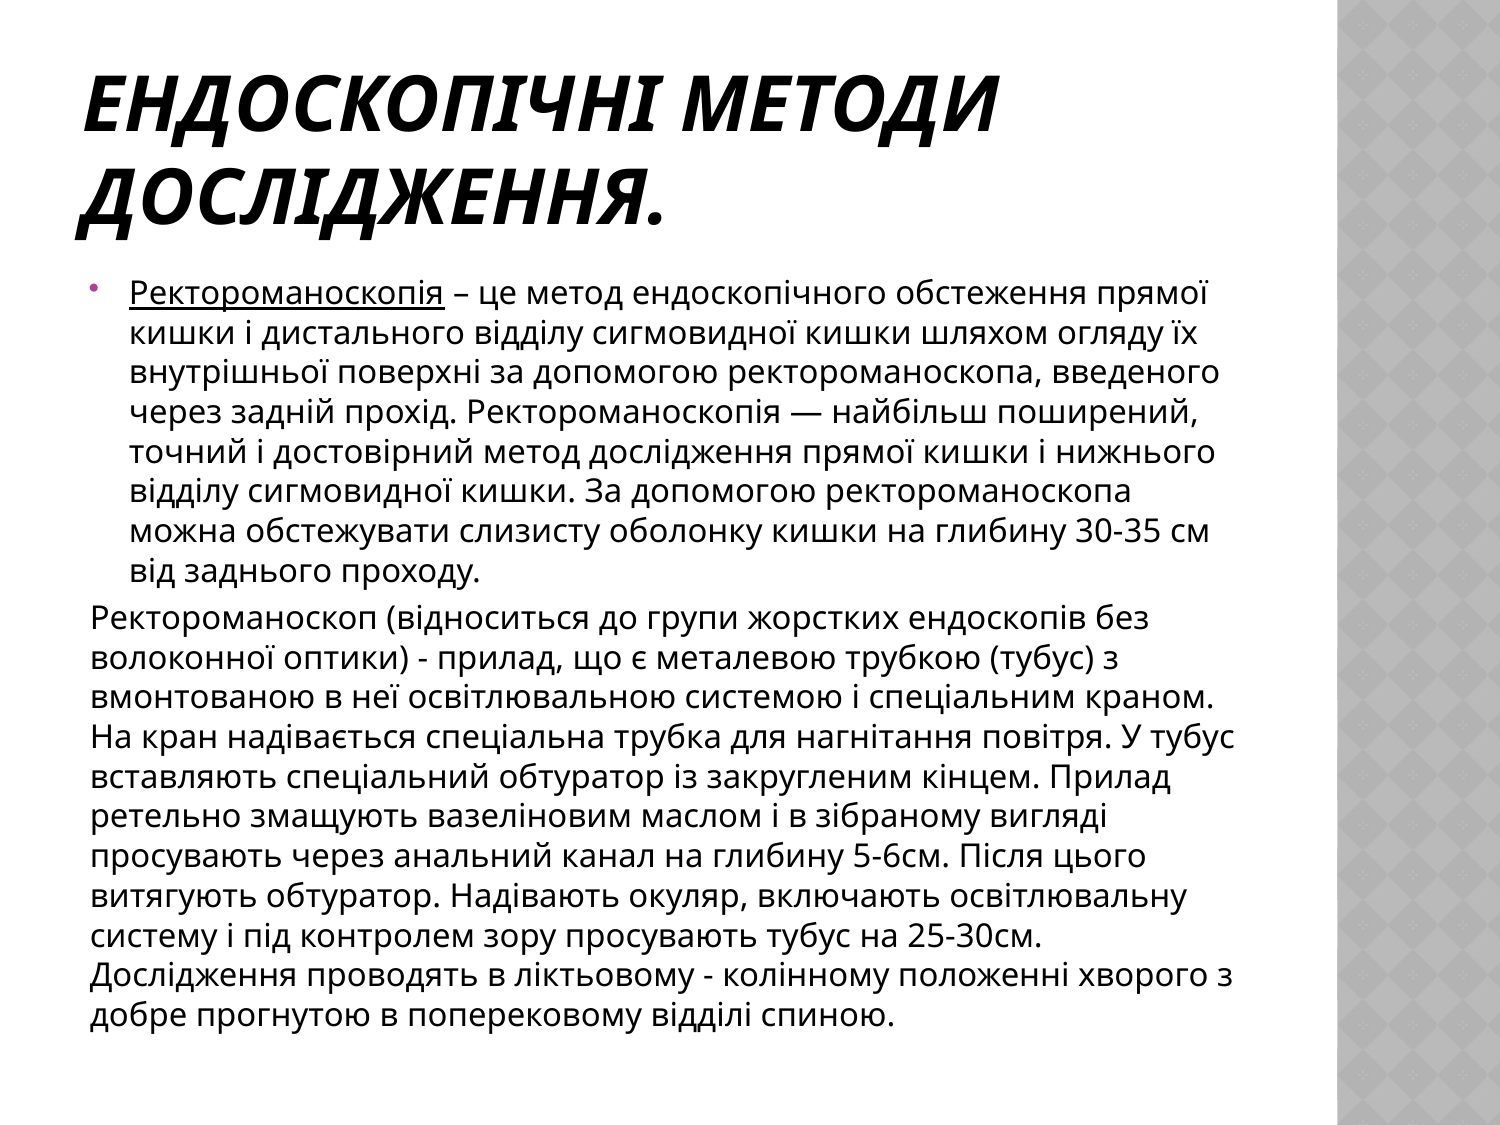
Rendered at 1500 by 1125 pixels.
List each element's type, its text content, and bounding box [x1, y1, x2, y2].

list Ректороманоскопія – це метод ендоскопічного обстеження прямої кишки і дистального відділу сигмовидної кишки шляхом огляду їх внутрішньої поверхні за допомогою ректороманоскопа, введеного через задній прохід. Ректороманоскопія — найбільш поширений, точний і достовірний метод дослідження прямої кишки і нижнього відділу сигмовидної кишки. За допомогою ректороманоскопа можна обстежувати слизисту оболонку кишки на глибину 30-35 см від заднього проходу. Ректороманоскоп (відноситься до групи жорстких ендоскопів без волоконної оптики) - прилад, що є металевою трубкою (тубус) з вмонтованою в неї освітлювальною системою і спеціальним краном. На кран надівається спеціальна трубка для нагнітання повітря. У тубус вставляють спеціальний обтуратор із закругленим кінцем. Прилад ретельно змащують вазеліновим маслом і в зібраному вигляді просувають через анальний канал на глибину 5-6см. Після цього витягують обтуратор. Надівають окуляр, включають освітлювальну систему і під контролем зору просувають тубус на 25-30см. Дослідження проводять в ліктьовому - колінному положенні хворого з добре прогнутою в поперековому відділі спиною. [75, 264, 1263, 1059]
title Ендоскопічні методи дослідження. [75, 52, 1263, 240]
